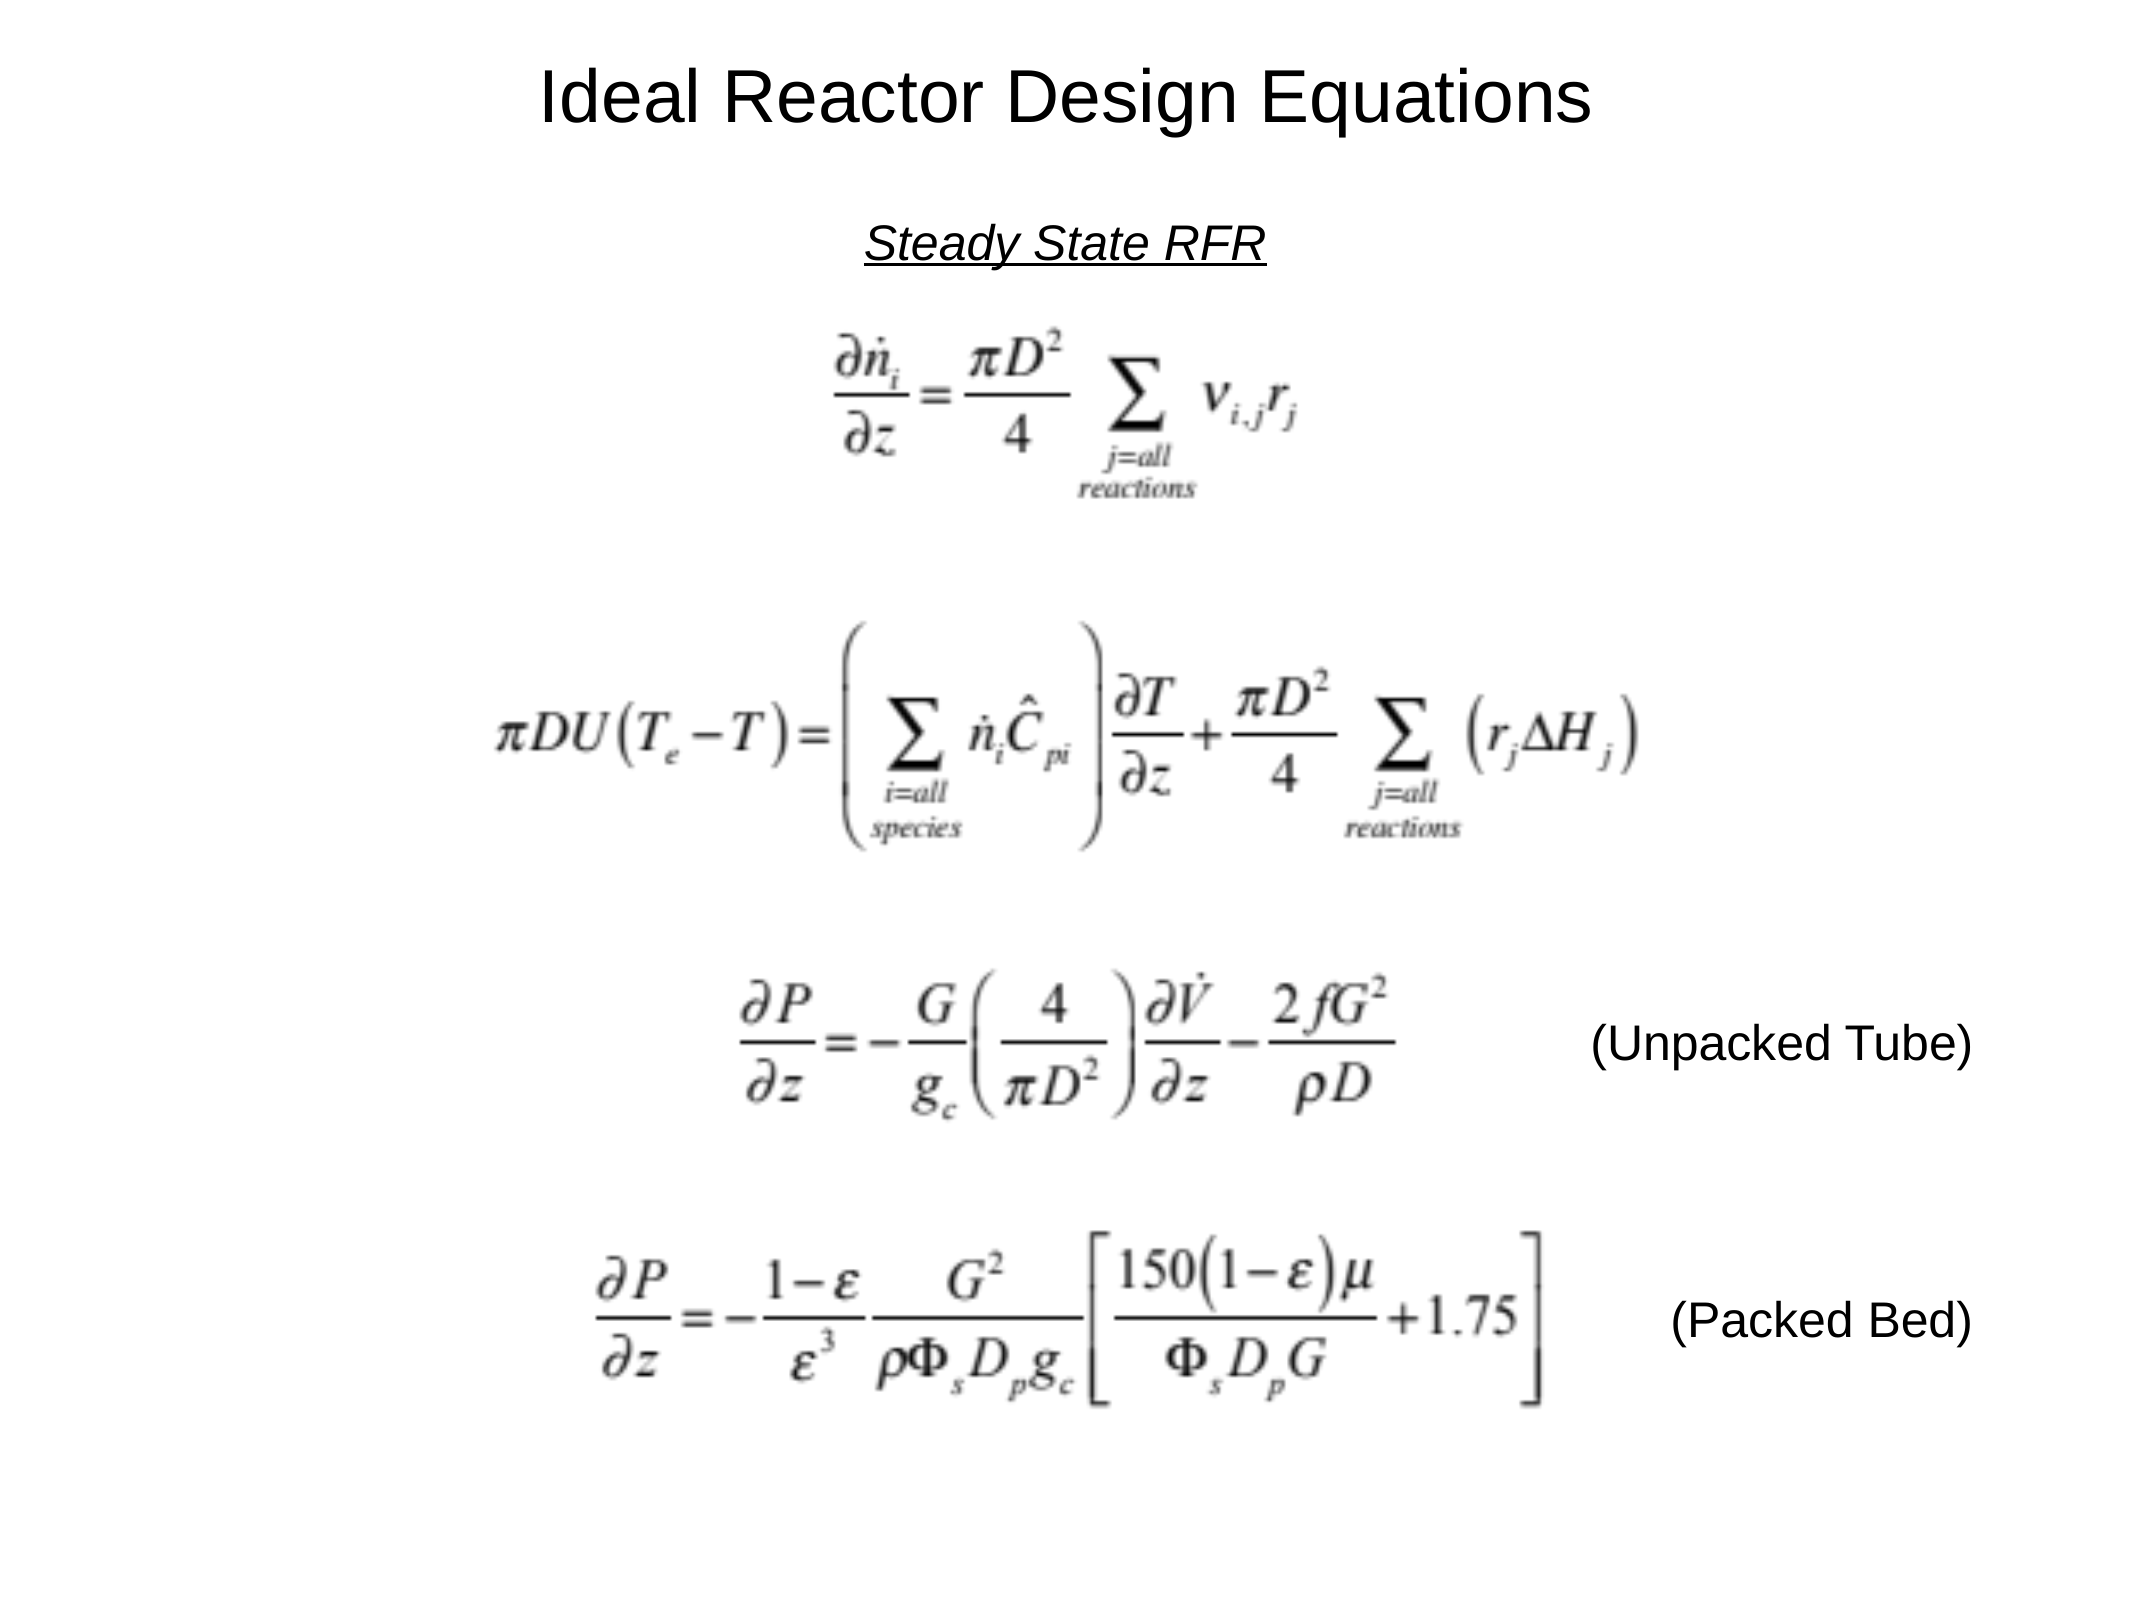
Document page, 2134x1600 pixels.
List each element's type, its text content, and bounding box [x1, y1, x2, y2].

text_box (Unpacked Tube) [1590, 1010, 1974, 1071]
picture [587, 1222, 1546, 1413]
text_box Steady State RFR [863, 210, 1267, 271]
title Ideal Reactor Design Equations [208, 39, 1925, 248]
text_box (Packed Bed) [1670, 1287, 1974, 1348]
picture [489, 612, 1642, 857]
picture [730, 956, 1401, 1124]
picture [824, 314, 1308, 514]
